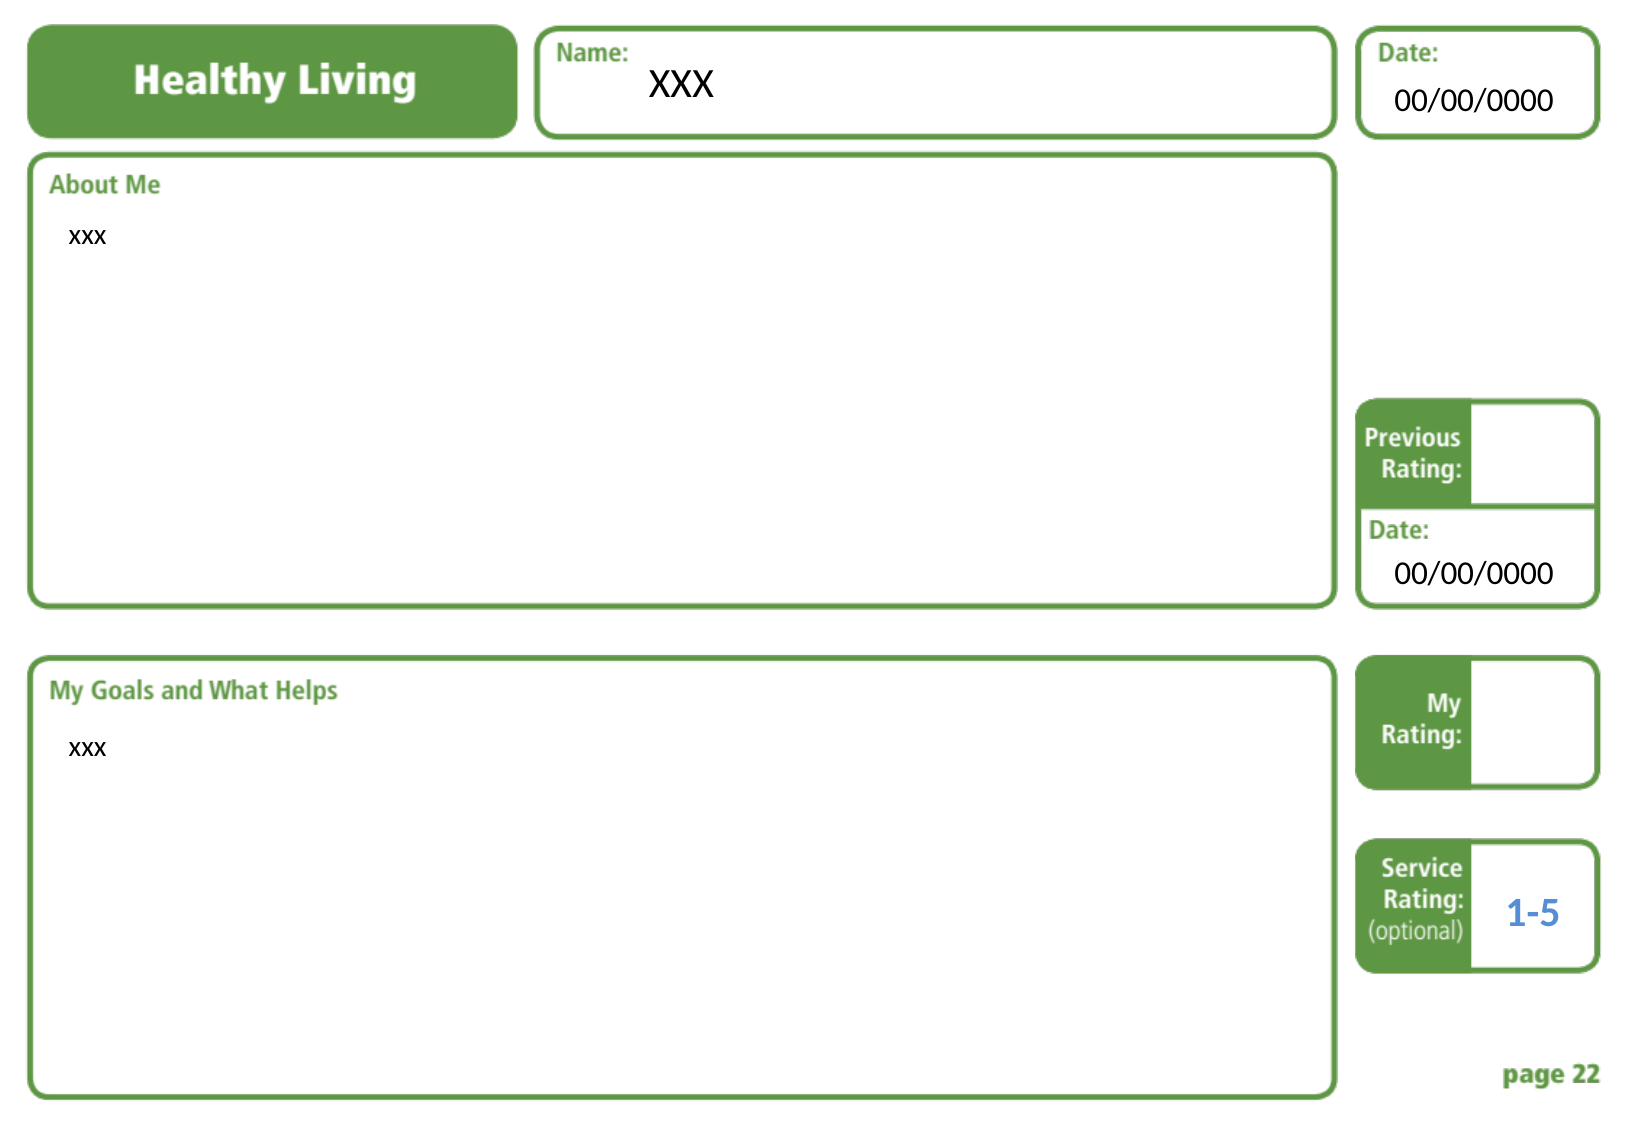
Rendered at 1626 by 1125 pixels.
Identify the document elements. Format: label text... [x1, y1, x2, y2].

text_box xxx [53, 208, 1310, 258]
text_box 1-5 [1472, 876, 1594, 942]
text_box 00/00/0000 [1379, 543, 1569, 599]
text_box xxx [53, 720, 1310, 770]
text_box 00/00/0000 [1379, 70, 1569, 126]
text_box XXX [633, 48, 1310, 114]
